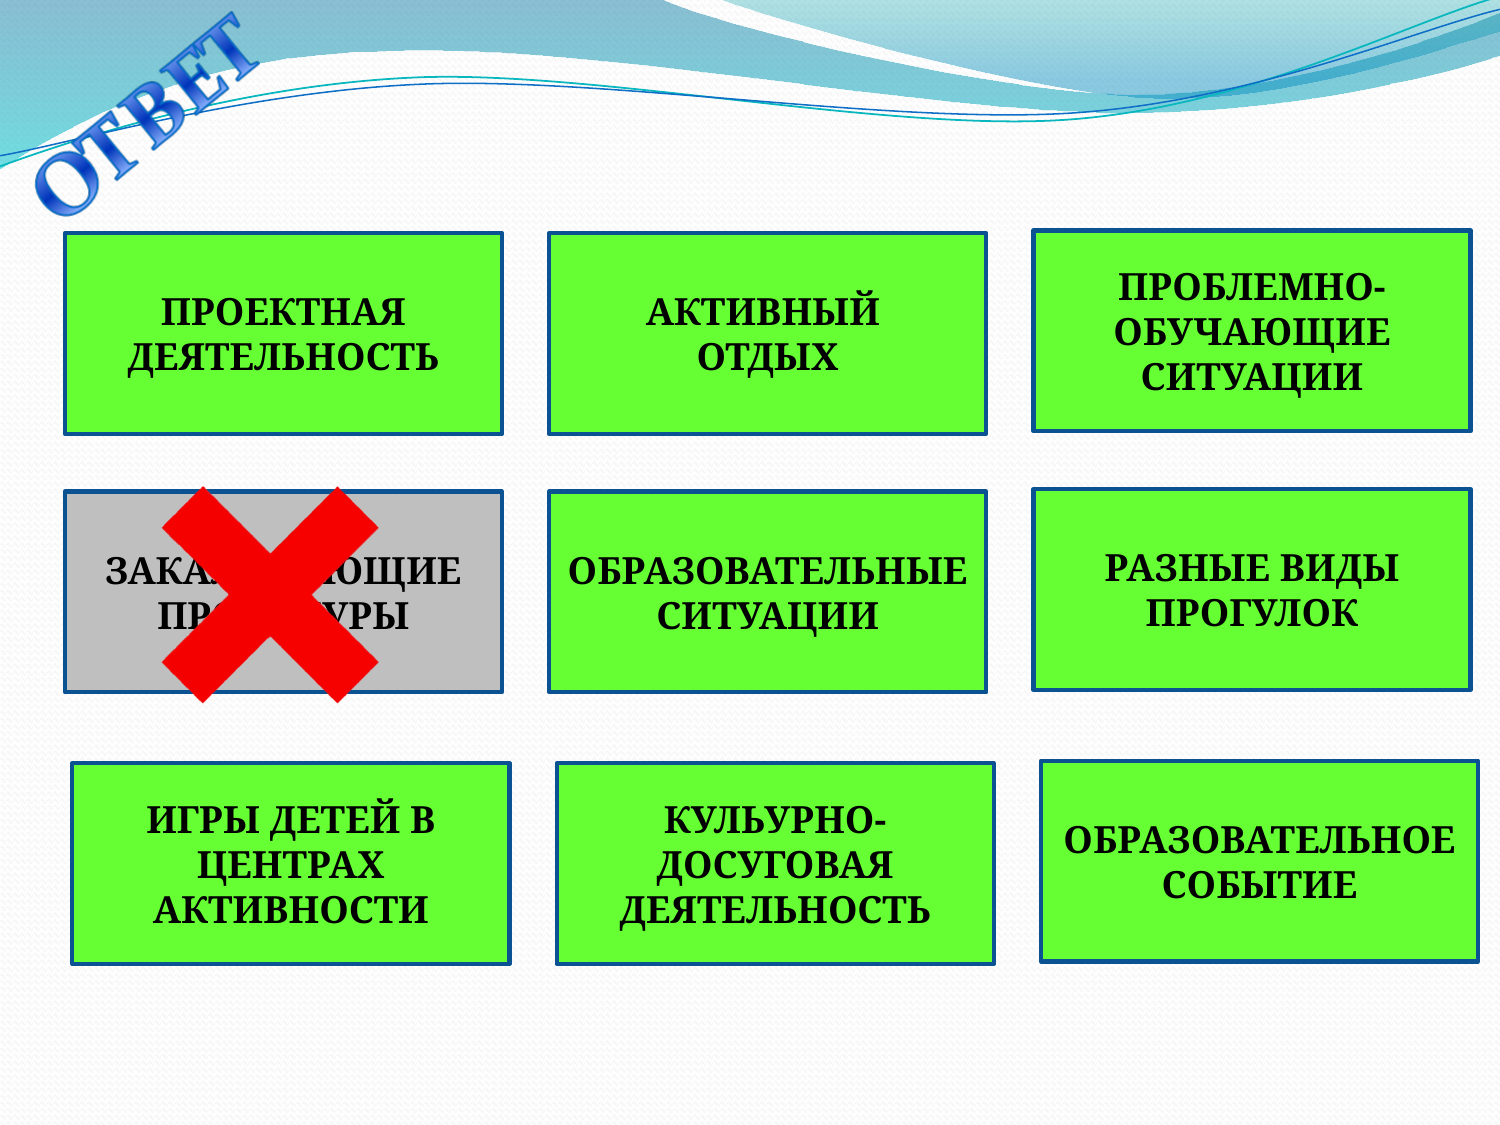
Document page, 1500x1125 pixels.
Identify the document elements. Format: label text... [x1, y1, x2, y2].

text_box ПРОБЛЕМНО-ОБУЧАЮЩИЕ СИТУАЦИИ [1031, 228, 1473, 433]
text_box ПРОЕКТНАЯ ДЕЯТЕЛЬНОСТЬ [63, 231, 504, 436]
picture [0, 0, 425, 361]
text_box АКТИВНЫЙ ОТДЫХ [547, 231, 988, 436]
text_box ОБРАЗОВАТЕЛЬНОЕ СОБЫТИЕ [1039, 759, 1480, 964]
text_box РАЗНЫЕ ВИДЫ ПРОГУЛОК [1031, 487, 1473, 692]
text_box ОБРАЗОВАТЕЛЬНЫЕ СИТУАЦИИ [547, 489, 988, 694]
text_box ЗАКАЛИВАЮЩИЕ ПРОЦЕДУРЫ [391, 489, 504, 694]
text_box ИГРЫ ДЕТЕЙ В ЦЕНТРАХ АКТИВНОСТИ [70, 761, 512, 966]
text_box ЗАКАЛИВАЮЩИЕ ПРОЦЕДУРЫ [63, 489, 140, 694]
text_box КУЛЬУРНО-ДОСУГОВАЯ ДЕЯТЕЛЬНОСТЬ [555, 761, 996, 966]
picture [147, 476, 386, 708]
